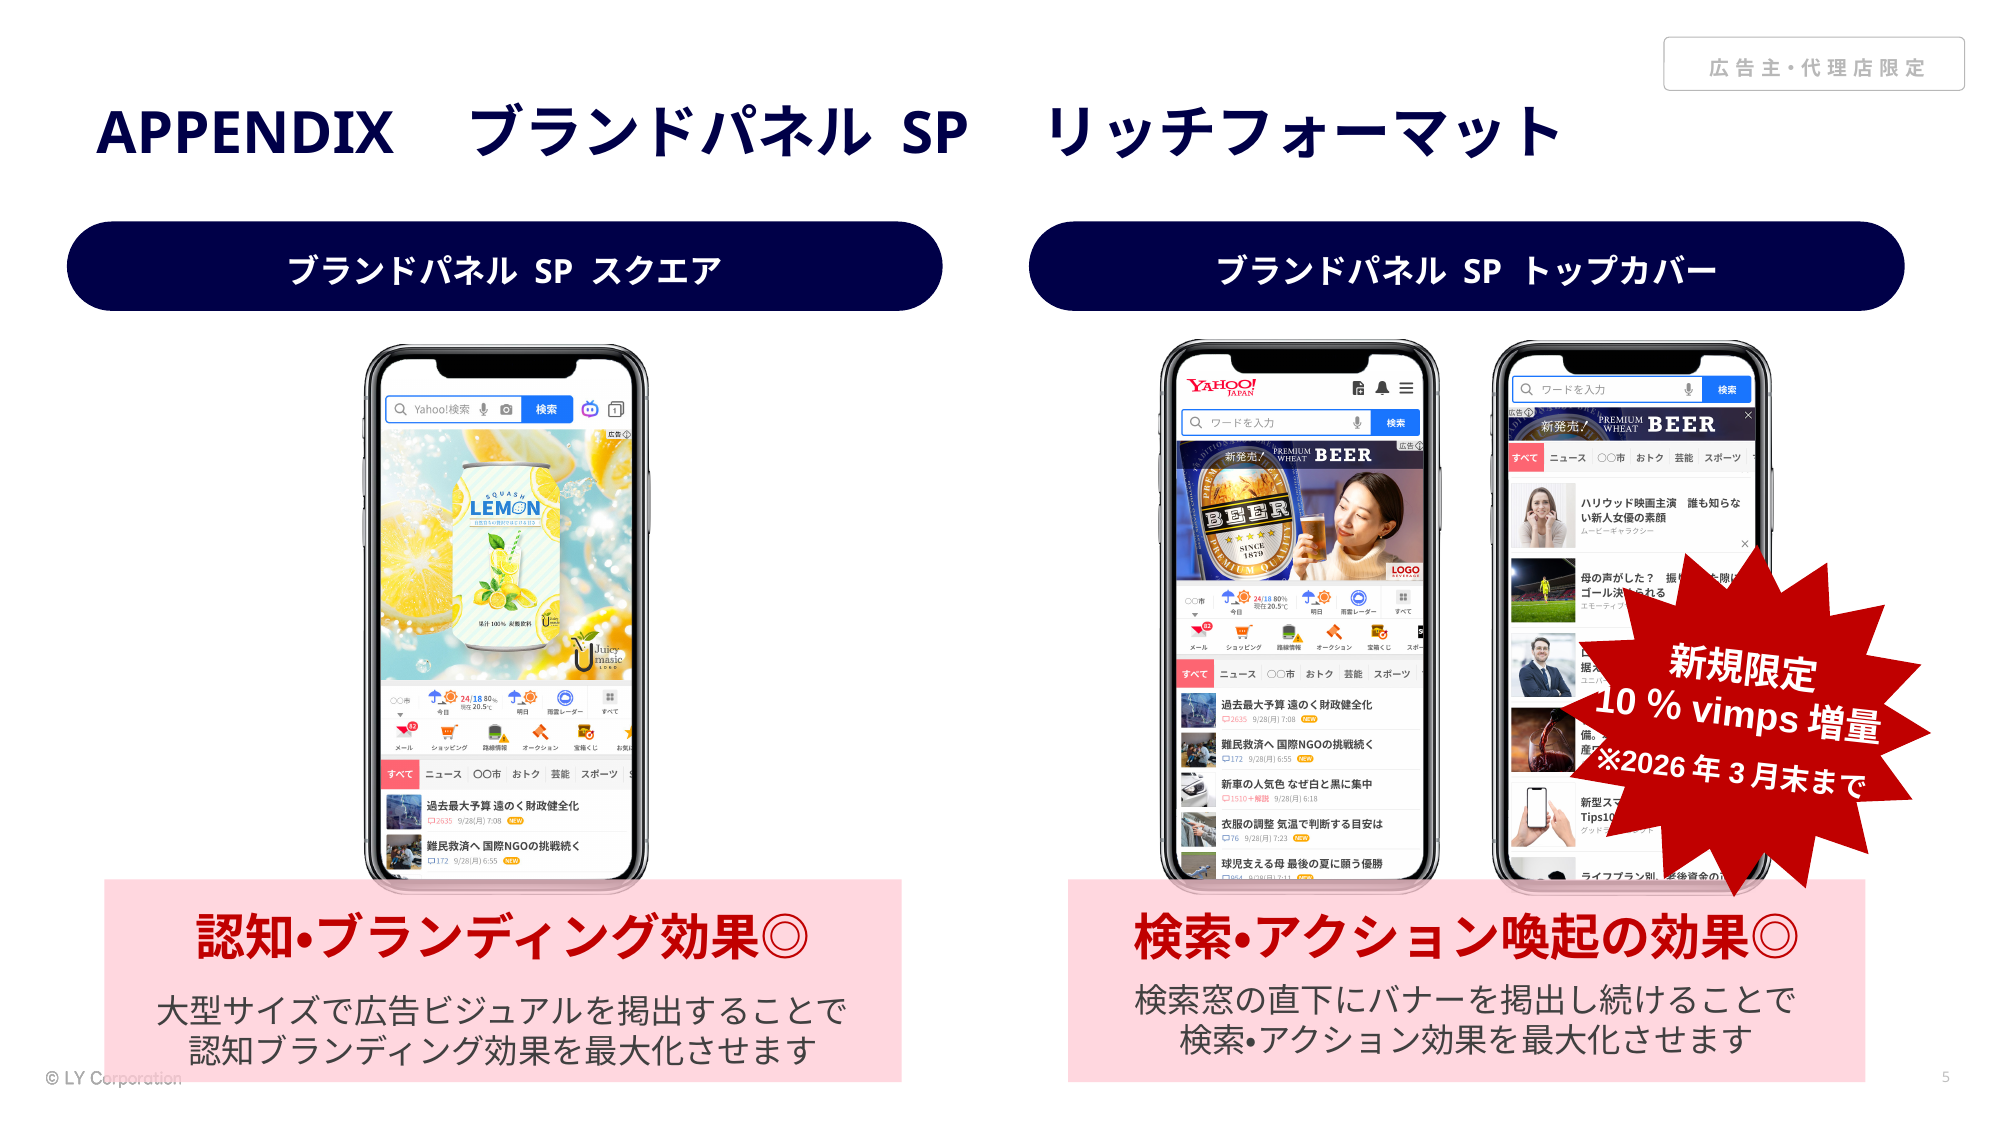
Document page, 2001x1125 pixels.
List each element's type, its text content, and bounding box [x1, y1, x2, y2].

text_box [1914, 663, 1922, 673]
text_box 新規限定 10％vimps増量 ※2026年3月末まで [1780, 641, 1915, 816]
text_box 大型サイズで広告ビジュアルを掲出することで 認知ブランディング効果を最大化させます [104, 982, 902, 1078]
text_box [1780, 562, 1885, 651]
text_box [1899, 783, 1913, 801]
text_box ブランドパネル SP トップカバー [1028, 221, 1905, 311]
text_box 検索・アクション喚起の効果◎ [1067, 878, 1867, 1084]
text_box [1154, 338, 1780, 906]
text_box ブランドパネル SP スクエア [66, 221, 943, 311]
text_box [359, 343, 657, 905]
picture [46, 1071, 181, 1088]
text_box [1906, 719, 1932, 745]
text_box 検索窓の直下にバナーを掲出し続けることで 検索・アクション効果を最大化させます [1068, 972, 1866, 1067]
text_box [1780, 803, 1869, 889]
title APPENDIX ブランドパネル SP リッチフォーマット [96, 95, 1904, 189]
text_box 認知・ブランディング効果◎ [103, 878, 903, 1084]
